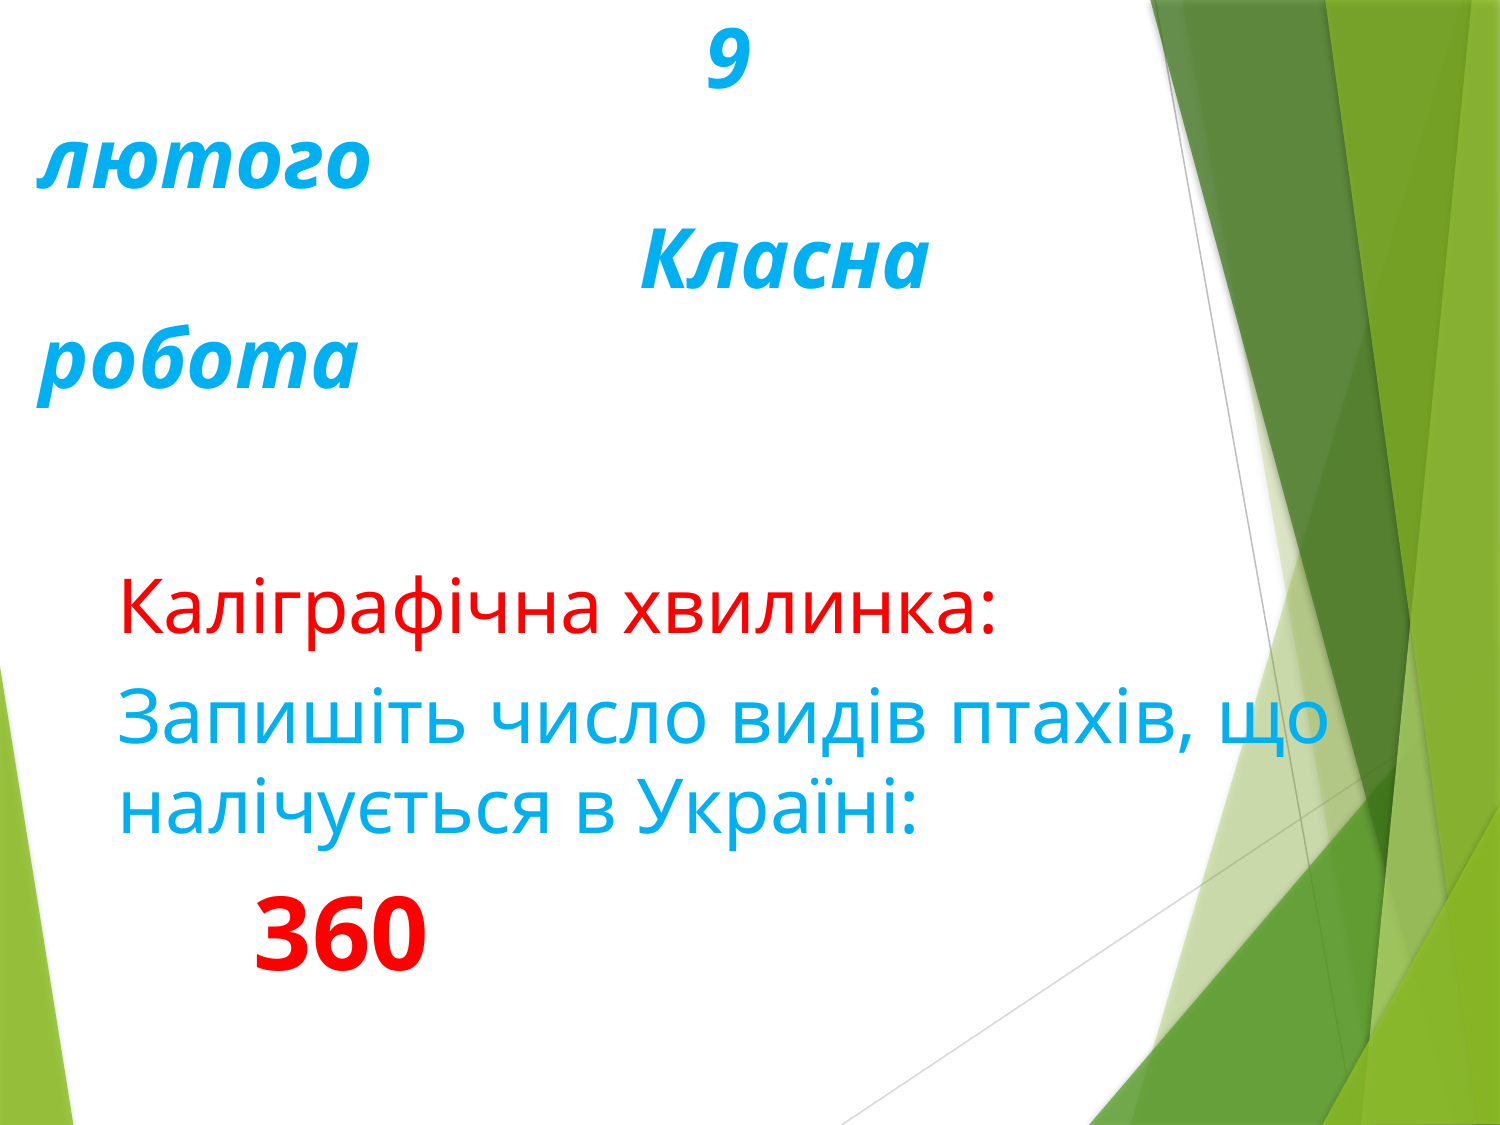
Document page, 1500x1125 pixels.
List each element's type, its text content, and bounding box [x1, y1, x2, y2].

list Каліграфічна хвилинка: Запишіть число видів птахів, що налічується в Україні: 360 [102, 549, 1397, 999]
title 9 лютого Класна робота [24, 62, 1075, 413]
